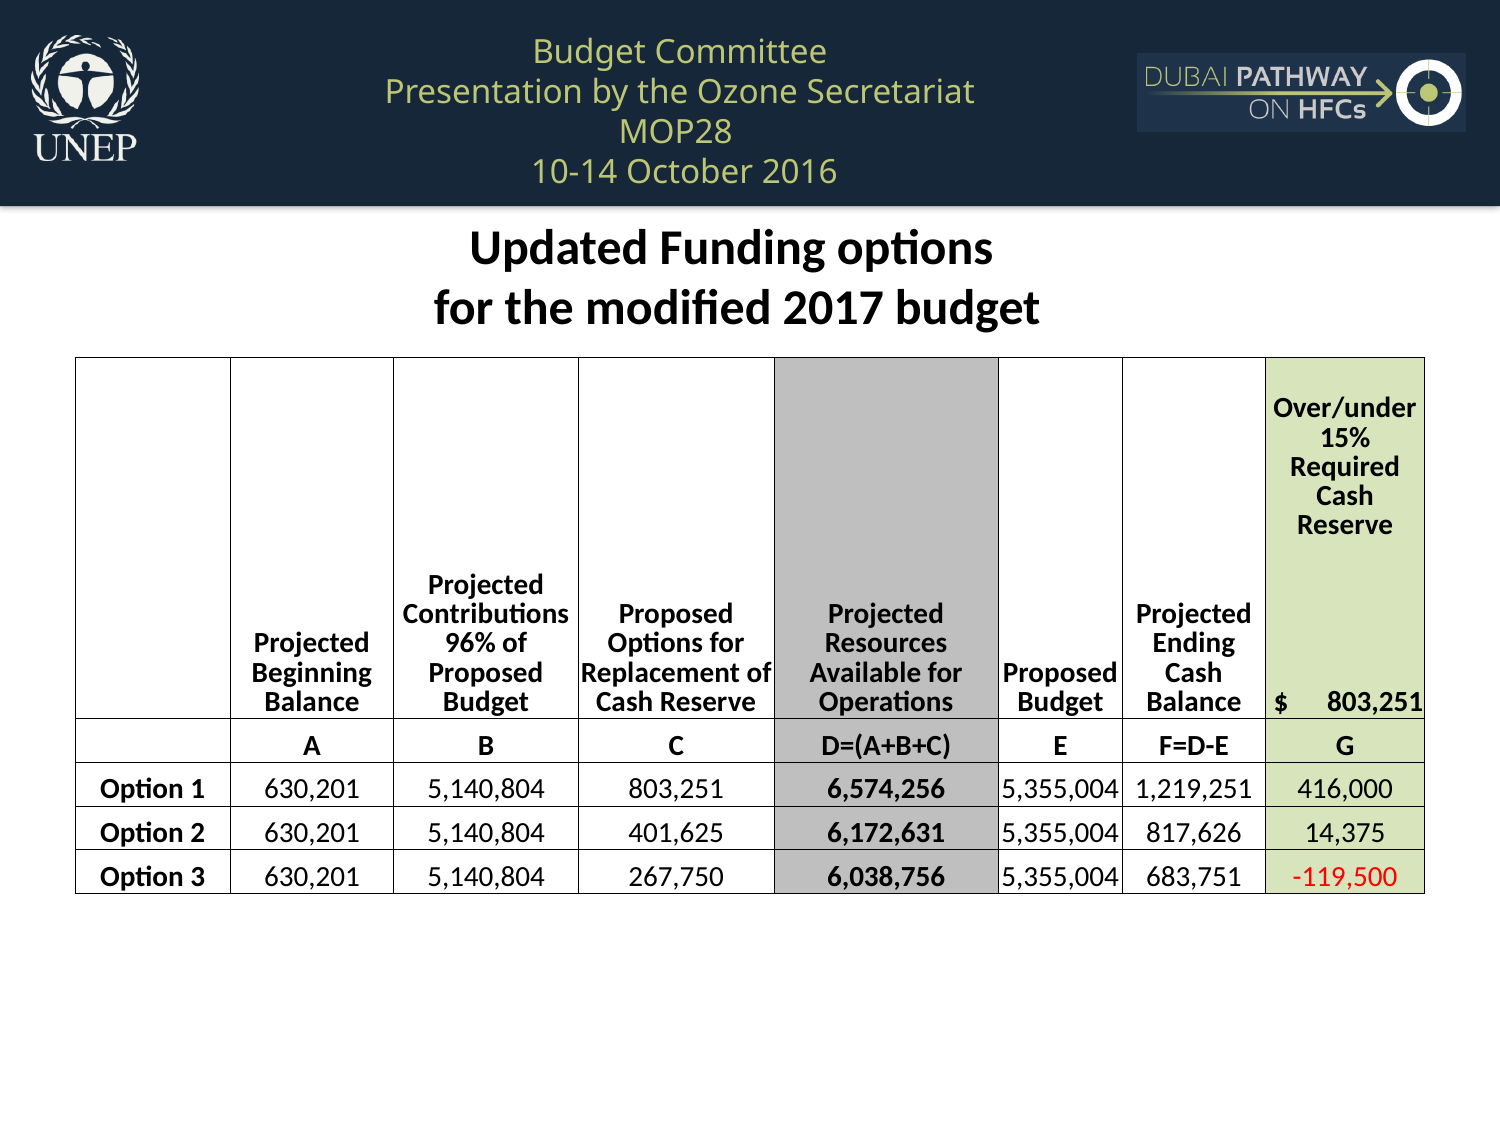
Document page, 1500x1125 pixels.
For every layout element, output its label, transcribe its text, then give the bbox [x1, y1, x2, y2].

table_cell B [394, 719, 578, 762]
table_header Proposed Options for Replacement of Cash Reserve [579, 358, 774, 718]
table_cell 267,750 [579, 850, 774, 893]
table_cell 14,375 [1266, 807, 1424, 849]
table_cell 6,038,756 [775, 850, 998, 893]
table_cell 630,201 [231, 807, 393, 849]
table_cell C [579, 719, 774, 762]
table_cell F=D-E [1123, 719, 1265, 762]
table_cell 803,251 [579, 763, 774, 806]
table_header Projected Contributions 96% of Proposed Budget [394, 358, 578, 718]
table_cell 5,355,004 [999, 807, 1122, 849]
table_cell Option 3 [76, 850, 230, 893]
table_cell Option 1 [76, 763, 230, 806]
table_cell 630,201 [231, 763, 393, 806]
table_cell 630,201 [231, 850, 393, 893]
table_cell 683,751 [1123, 850, 1265, 893]
table_cell 5,355,004 [999, 850, 1122, 893]
table_cell 1,219,251 [1123, 763, 1265, 806]
table_header Projected Beginning Balance [231, 358, 393, 718]
table_cell 5,140,804 [394, 850, 578, 893]
table_cell D=(A+B+C) [775, 719, 998, 762]
table_cell E [999, 719, 1122, 762]
text_box [0, 0, 1500, 207]
table_cell -119,500 [1266, 850, 1424, 893]
text_box Updated Funding options for the modified 2017 budget [117, 206, 1357, 342]
table_header Proposed Budget [999, 358, 1122, 718]
table_cell 5,140,804 [394, 763, 578, 806]
table_header [76, 358, 230, 718]
table_cell 401,625 [579, 807, 774, 849]
table_header Projected Resources Available for Operations [775, 358, 998, 718]
table_cell A [231, 719, 393, 762]
table_cell 817,626 [1123, 807, 1265, 849]
table_cell 6,172,631 [775, 807, 998, 849]
table_cell 5,355,004 [999, 763, 1122, 806]
table_cell 6,574,256 [775, 763, 998, 806]
table_cell 5,140,804 [394, 807, 578, 849]
table_cell Option 2 [76, 807, 230, 849]
table_cell $ 803,251 [1266, 542, 1424, 718]
text_box Budget Committee Presentation by the Ozone Secretariat MOP28 10-14 October 2016 [276, 23, 1093, 198]
table_cell [76, 719, 230, 762]
picture [1137, 53, 1466, 132]
table_header Over/under 15% Required Cash Reserve [1266, 358, 1424, 542]
table_cell G [1266, 719, 1424, 762]
table_header Projected Ending Cash Balance [1123, 358, 1265, 718]
picture [31, 35, 140, 161]
table_cell 416,000 [1266, 763, 1424, 806]
